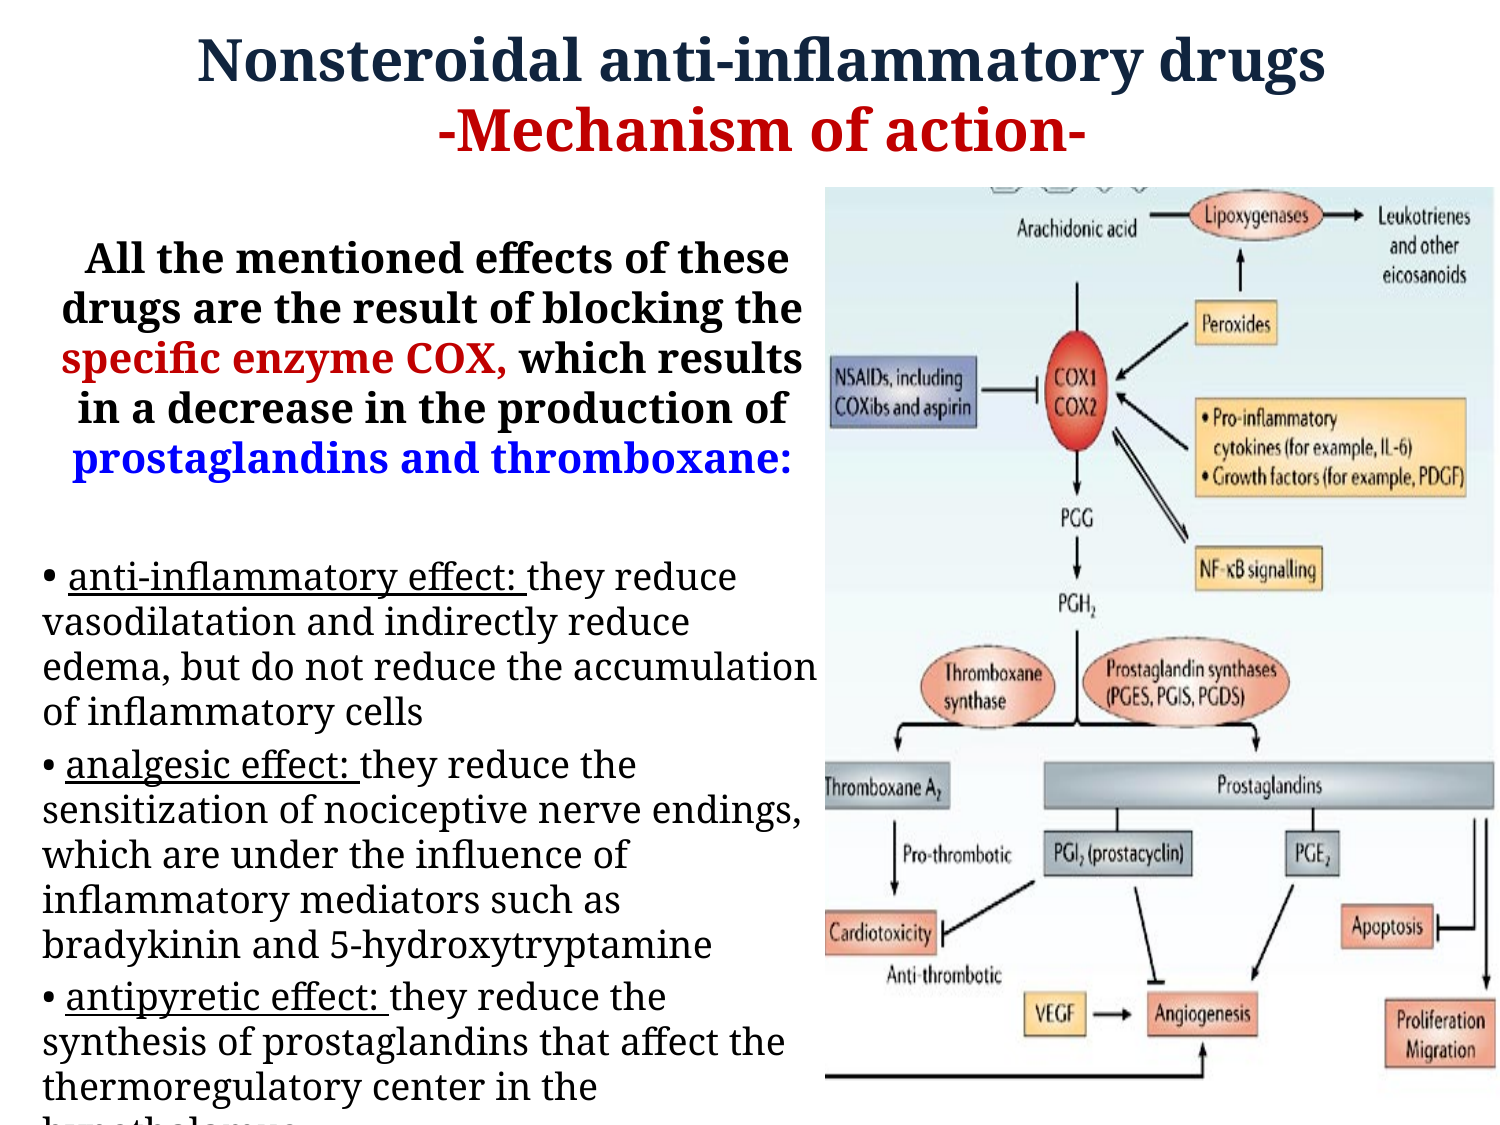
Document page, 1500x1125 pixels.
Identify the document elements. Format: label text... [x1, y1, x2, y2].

picture [824, 187, 1500, 1101]
title Nonsteroidal anti-inflammatory drugs -Mechanism of action- [87, 0, 1438, 187]
list All the mentioned effects of these drugs are the result of blocking the specific enzyme COX, which results in a decrease in the production of prostaglandins and thromboxane: • anti-inflammatory effect: they reduce vasodilatation and indirectly reduce edema, but do not reduce the accumulation of inflammatory cells • analgesic effect: they reduce the sensitization of nociceptive nerve endings, which are under the influence of inflammatory mediators such as bradykinin and 5-hydroxytryptamine • antipyretic effect: they reduce the synthesis of prostaglandins that affect the thermoregulatory center in the hypothalamus. [0, 223, 838, 1125]
